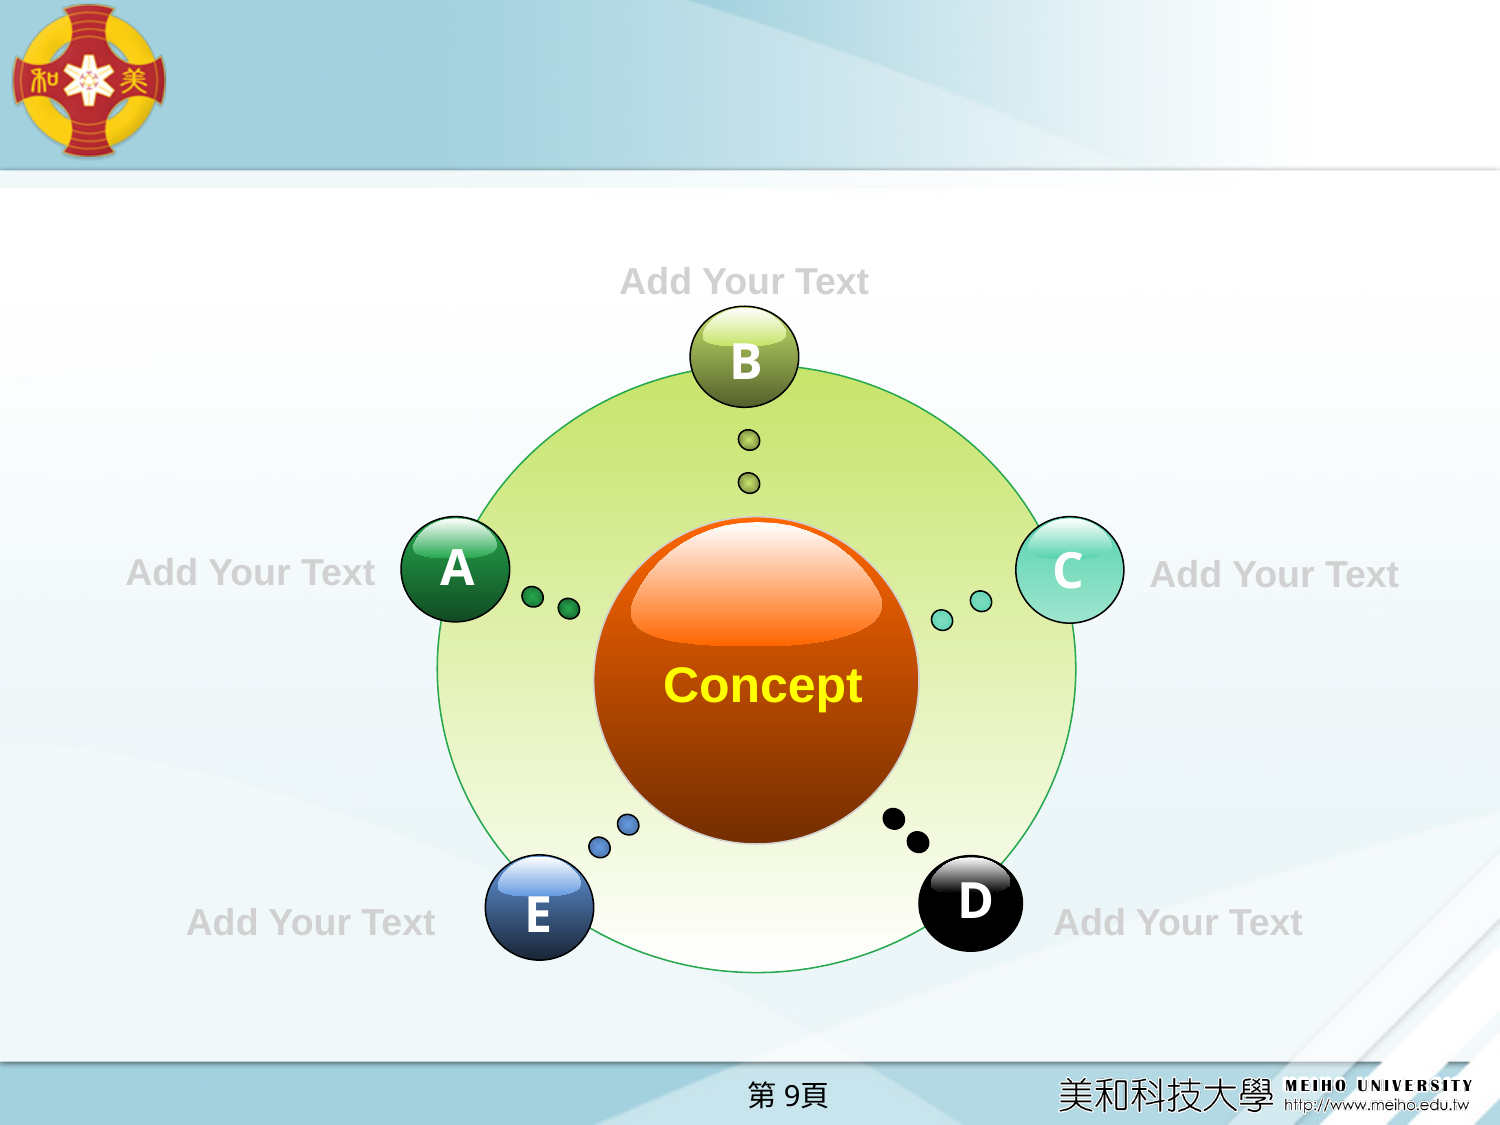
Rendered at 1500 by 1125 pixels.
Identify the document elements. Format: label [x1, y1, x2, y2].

picture [0, 0, 1500, 1125]
text_box [99, 249, 1426, 973]
